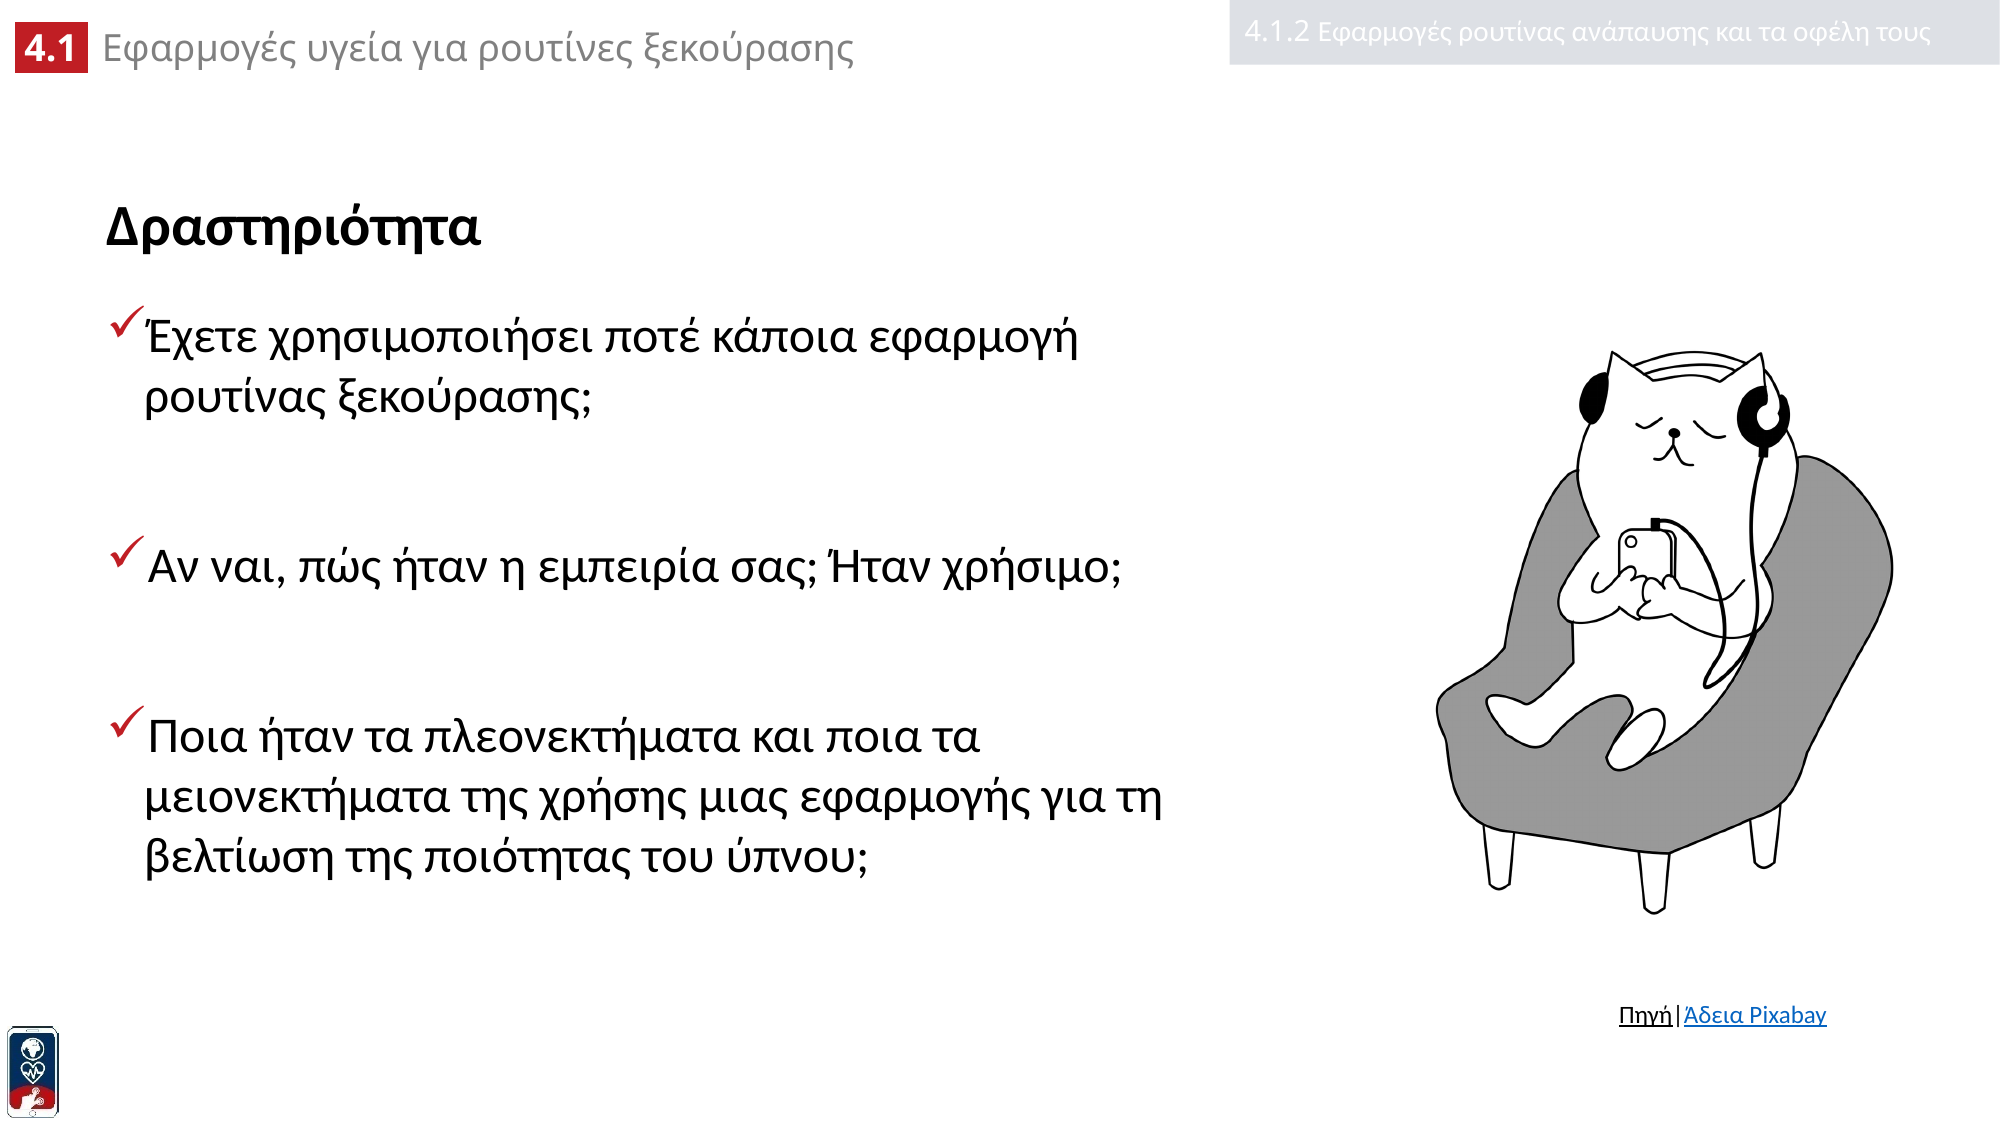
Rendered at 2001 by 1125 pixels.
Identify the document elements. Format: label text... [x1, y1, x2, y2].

text_box 4.1.2 Εφαρμογές ρουτίνας ανάπαυσης και τα οφέλη τους [1229, 0, 2000, 65]
picture [1415, 323, 1909, 923]
text_box Πηγή|Άδεια Pixabay [1604, 991, 2000, 1036]
title Δραστηριότητα [91, 177, 1961, 276]
picture [7, 1026, 59, 1118]
list Έχετε χρησιμοποιήσει ποτέ κάποια εφαρμογή ρουτίνας ξεκούρασης; Αν ναι, πώς ήταν η εμπειρία σας; Ήταν χρήσιμο; Ποια ήταν τα πλεονεκτήματα και ποια τα μειονεκτήματα της χρήσης μιας εφαρμογής για τη βελτίωση της ποιότητας του ύπνου; [91, 295, 1243, 1098]
